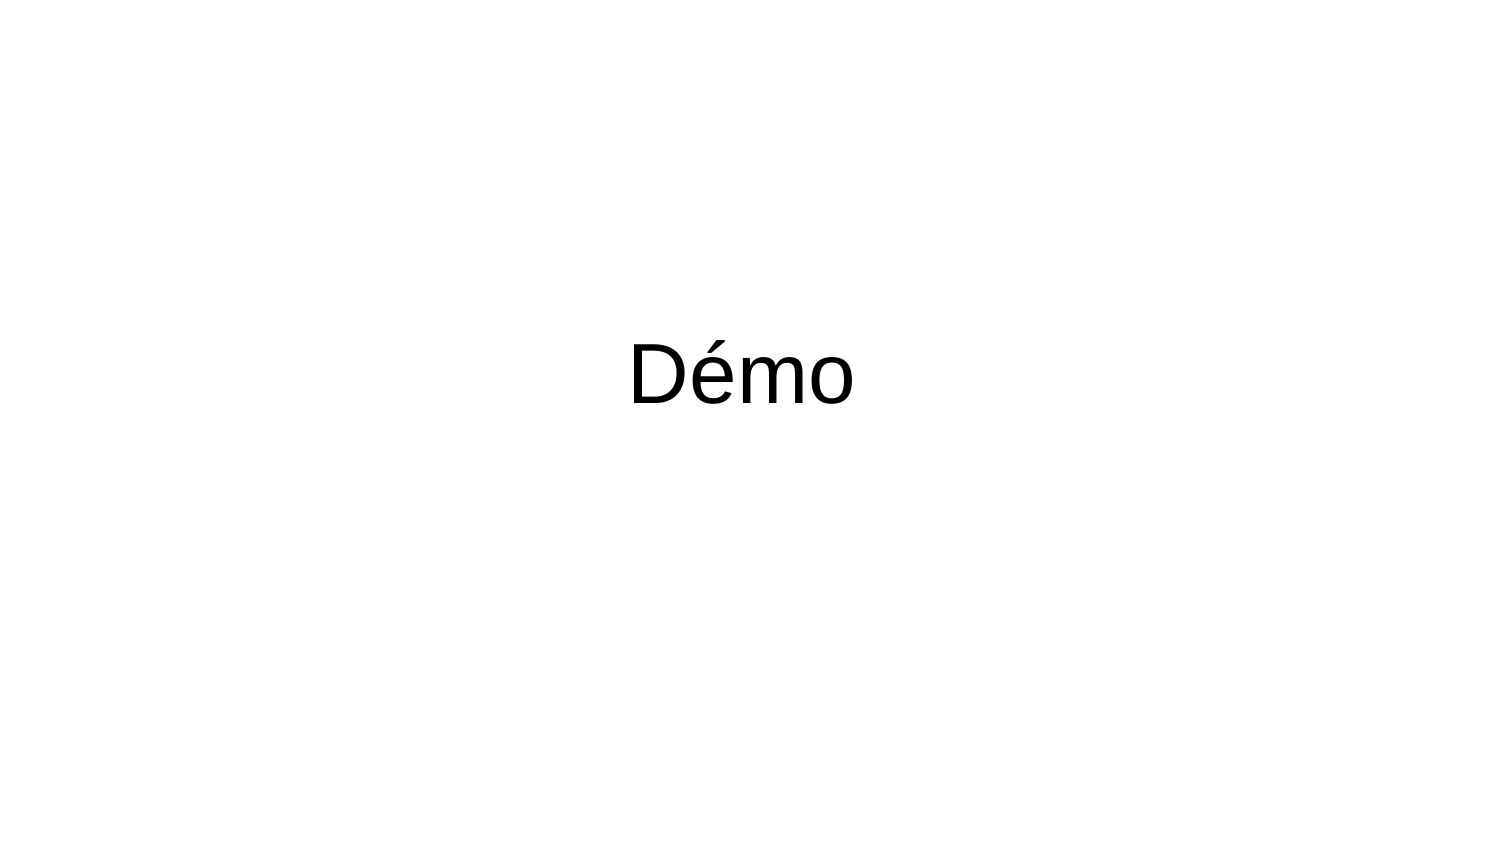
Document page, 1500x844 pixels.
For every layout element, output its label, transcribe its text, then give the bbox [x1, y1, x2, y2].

title Démo [43, 200, 1441, 538]
